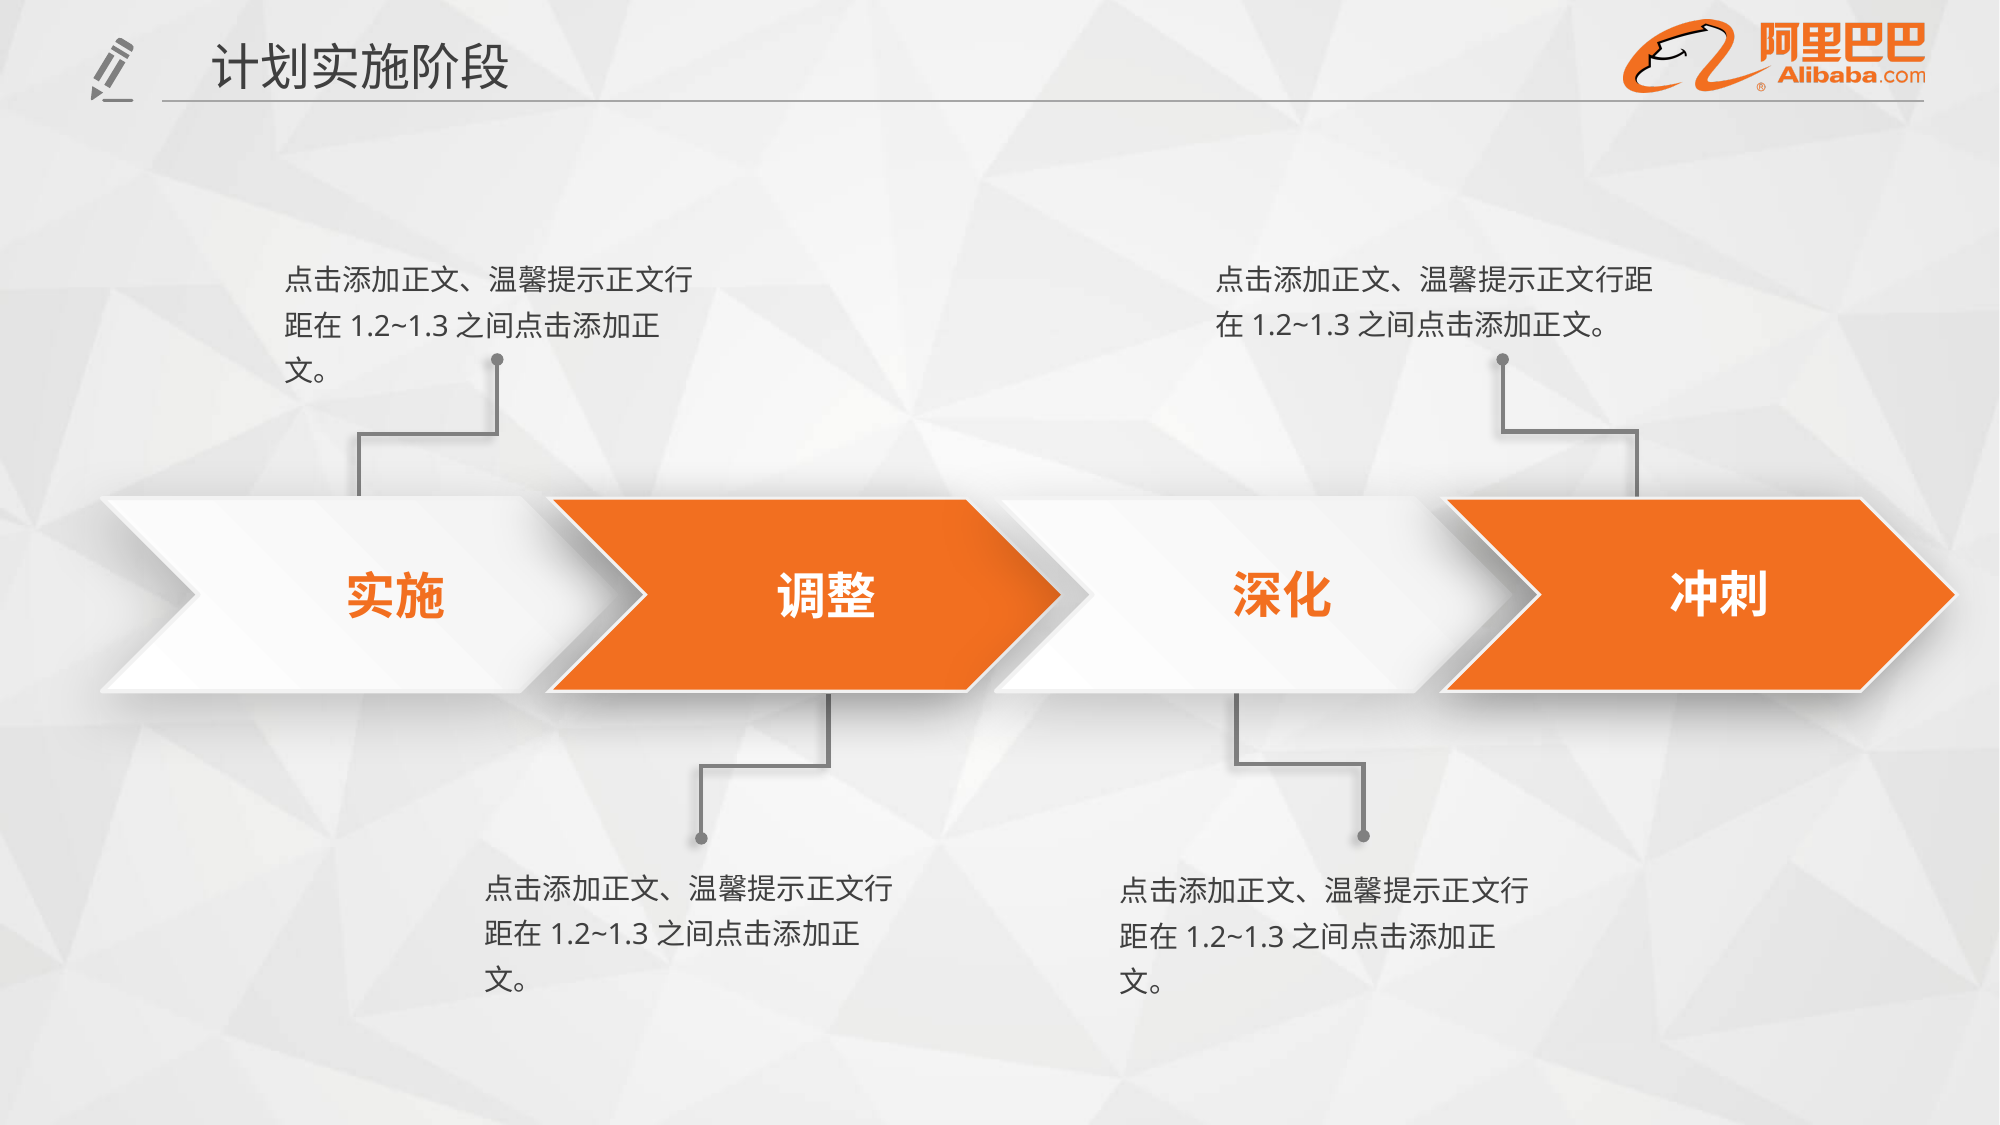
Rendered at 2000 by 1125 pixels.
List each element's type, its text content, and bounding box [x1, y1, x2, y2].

text_box 点击添加正文、温馨提示正文行距在1.2~1.3之间点击添加正文。 [1105, 854, 1566, 1006]
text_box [101, 497, 547, 692]
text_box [1497, 364, 1642, 496]
text_box [93, 52, 115, 82]
text_box 点击添加正文、温馨提示正文行距在1.2~1.3之间点击添加正文。 [269, 243, 726, 395]
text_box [1442, 497, 1958, 692]
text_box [1227, 701, 1373, 828]
text_box [104, 59, 126, 89]
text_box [548, 497, 994, 692]
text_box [353, 364, 504, 496]
text_box [115, 37, 134, 52]
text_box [692, 702, 838, 830]
text_box [102, 98, 134, 102]
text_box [995, 497, 1441, 692]
text_box 点击添加正文、温馨提示正文行距在1.2~1.3之间点击添加正文。 [469, 852, 934, 1004]
text_box [110, 45, 130, 59]
text_box 计划实施阶段 [196, 28, 526, 100]
text_box 点击添加正文、温馨提示正文行距在1.2~1.3之间点击添加正文。 [1200, 243, 1669, 350]
picture [0, 0, 2000, 1125]
text_box [90, 86, 104, 101]
